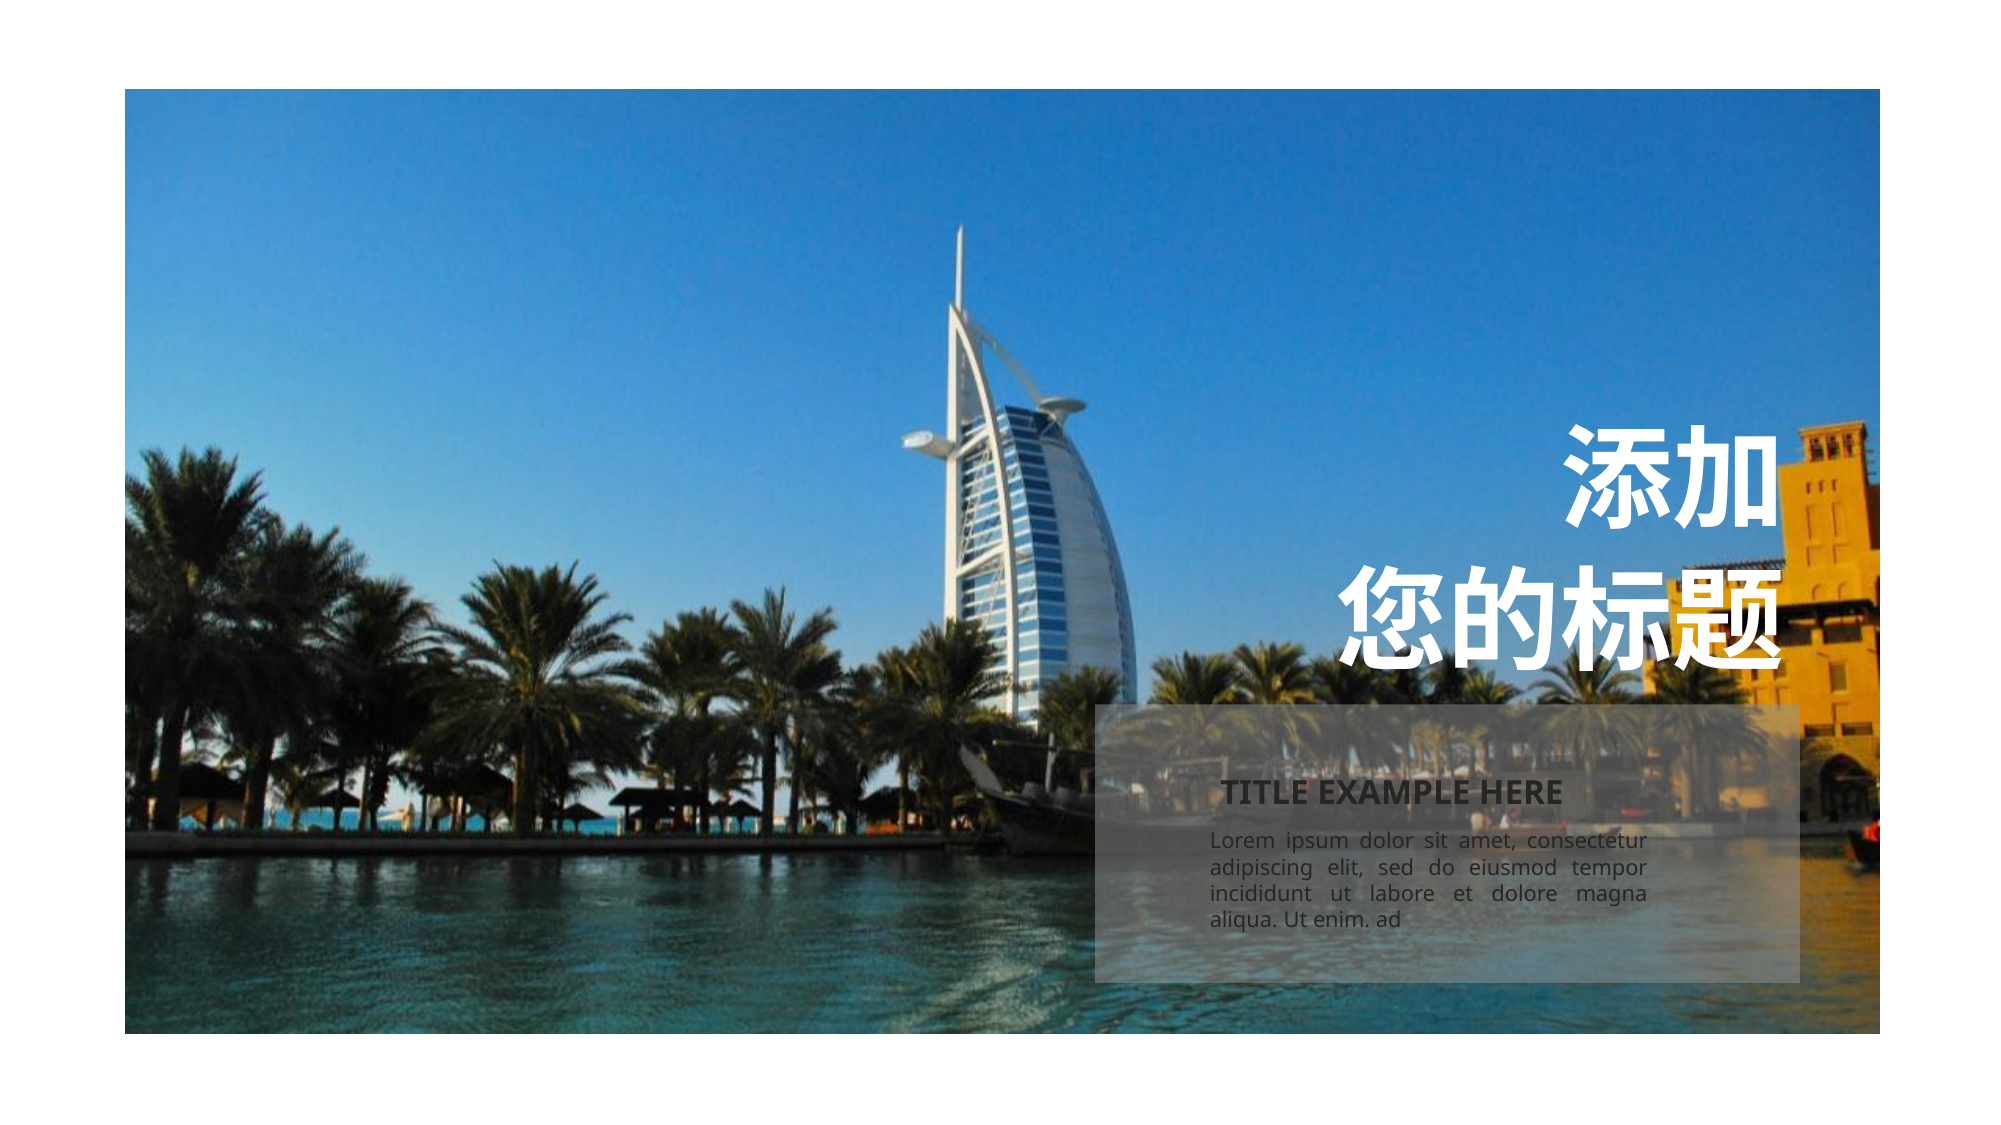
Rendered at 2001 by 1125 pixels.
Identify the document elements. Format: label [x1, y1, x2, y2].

picture [124, 89, 1880, 1034]
